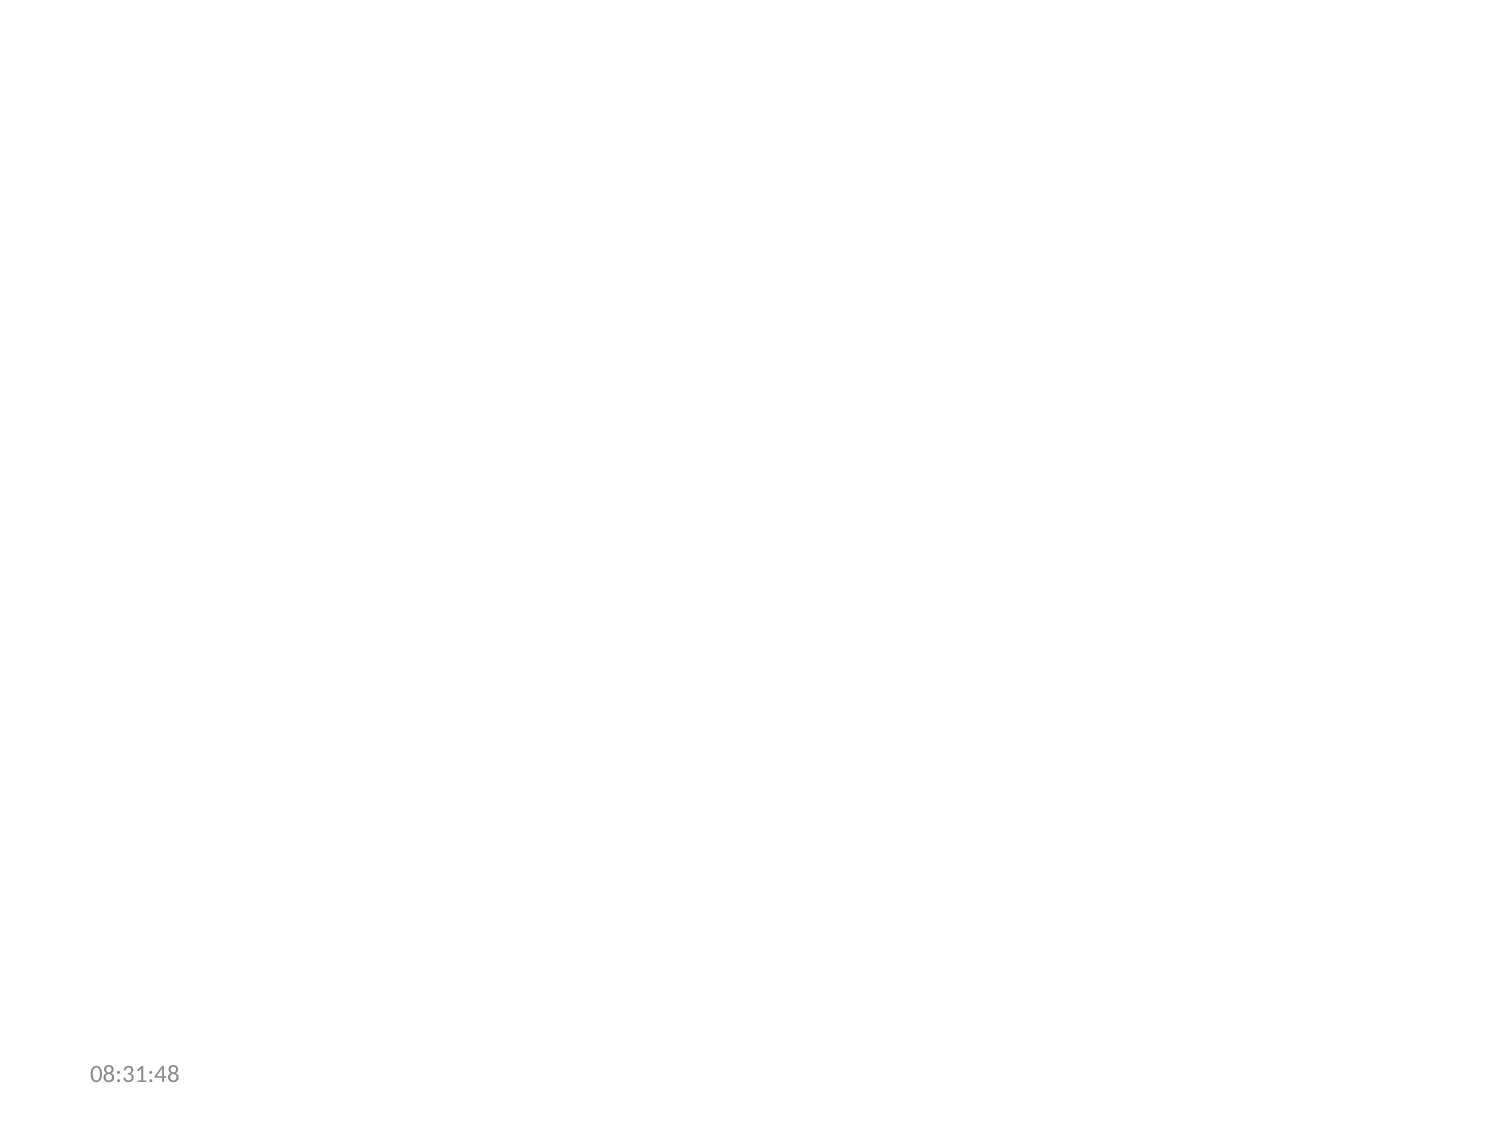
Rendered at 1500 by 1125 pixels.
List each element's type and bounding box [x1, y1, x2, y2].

slide_number [75, 1042, 425, 1103]
